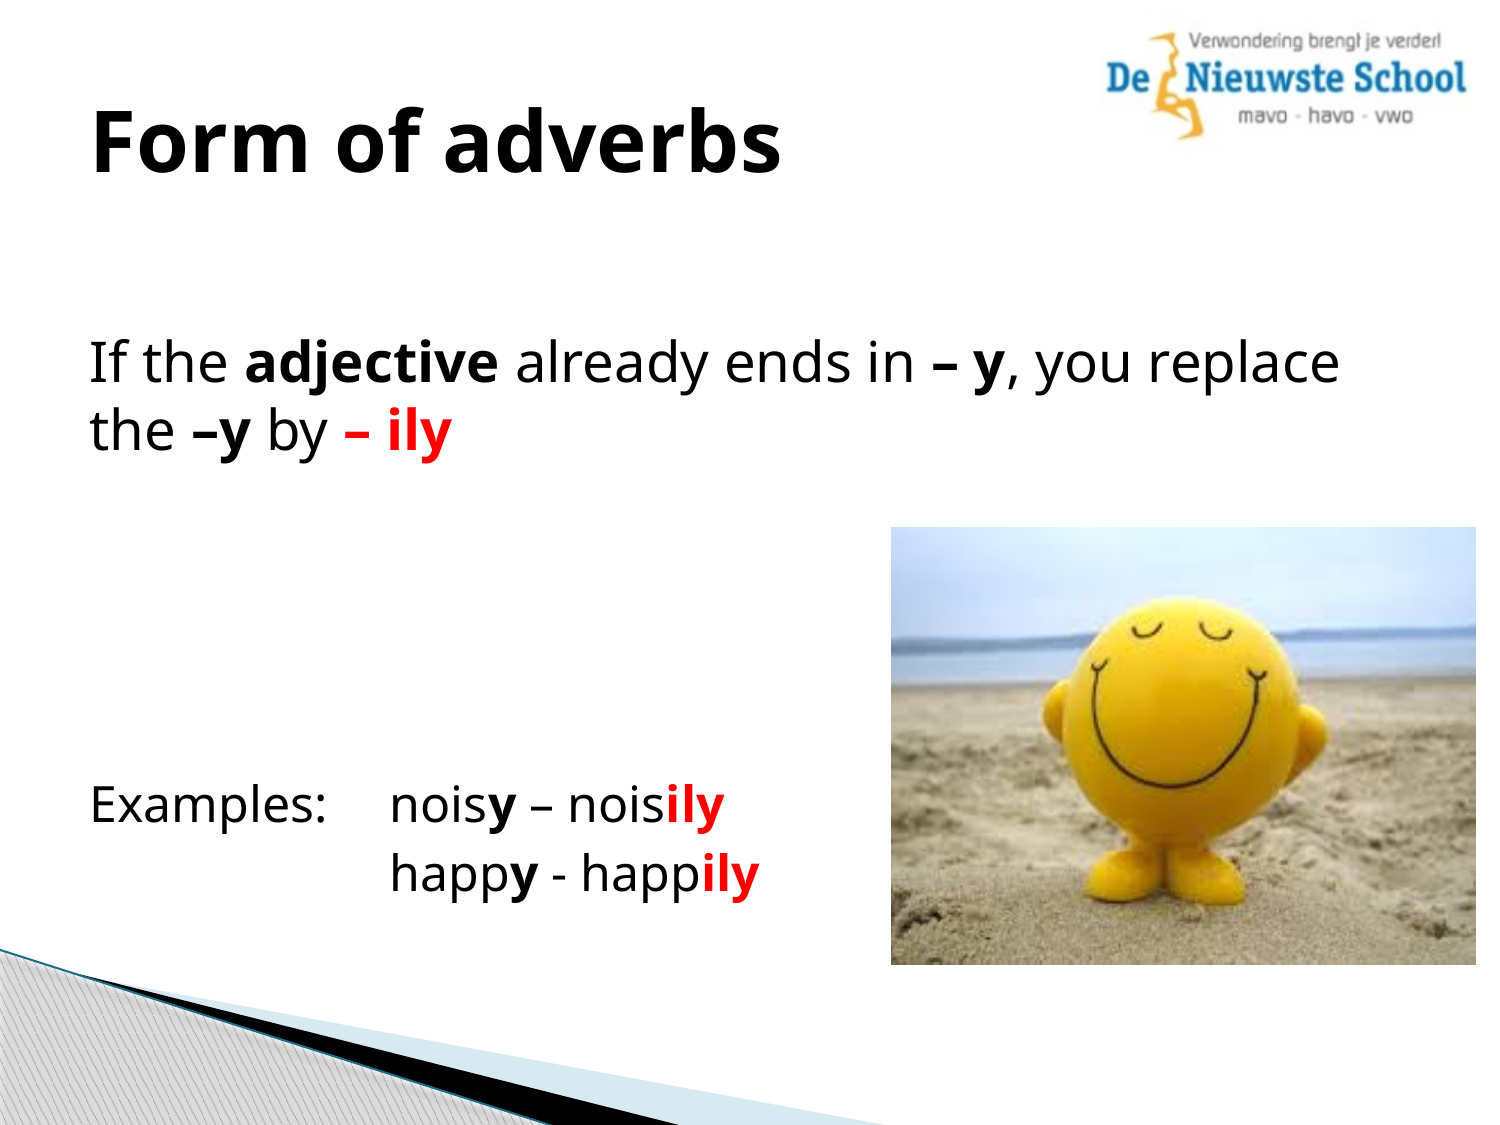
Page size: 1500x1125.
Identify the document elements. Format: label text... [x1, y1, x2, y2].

title Form of adverbs [75, 45, 1425, 233]
picture [1100, 9, 1472, 156]
picture [891, 526, 1476, 965]
list If the adjective already ends in – y, you replace the –y by – ily Examples: noisy – noisily happy - happily [75, 243, 1425, 986]
